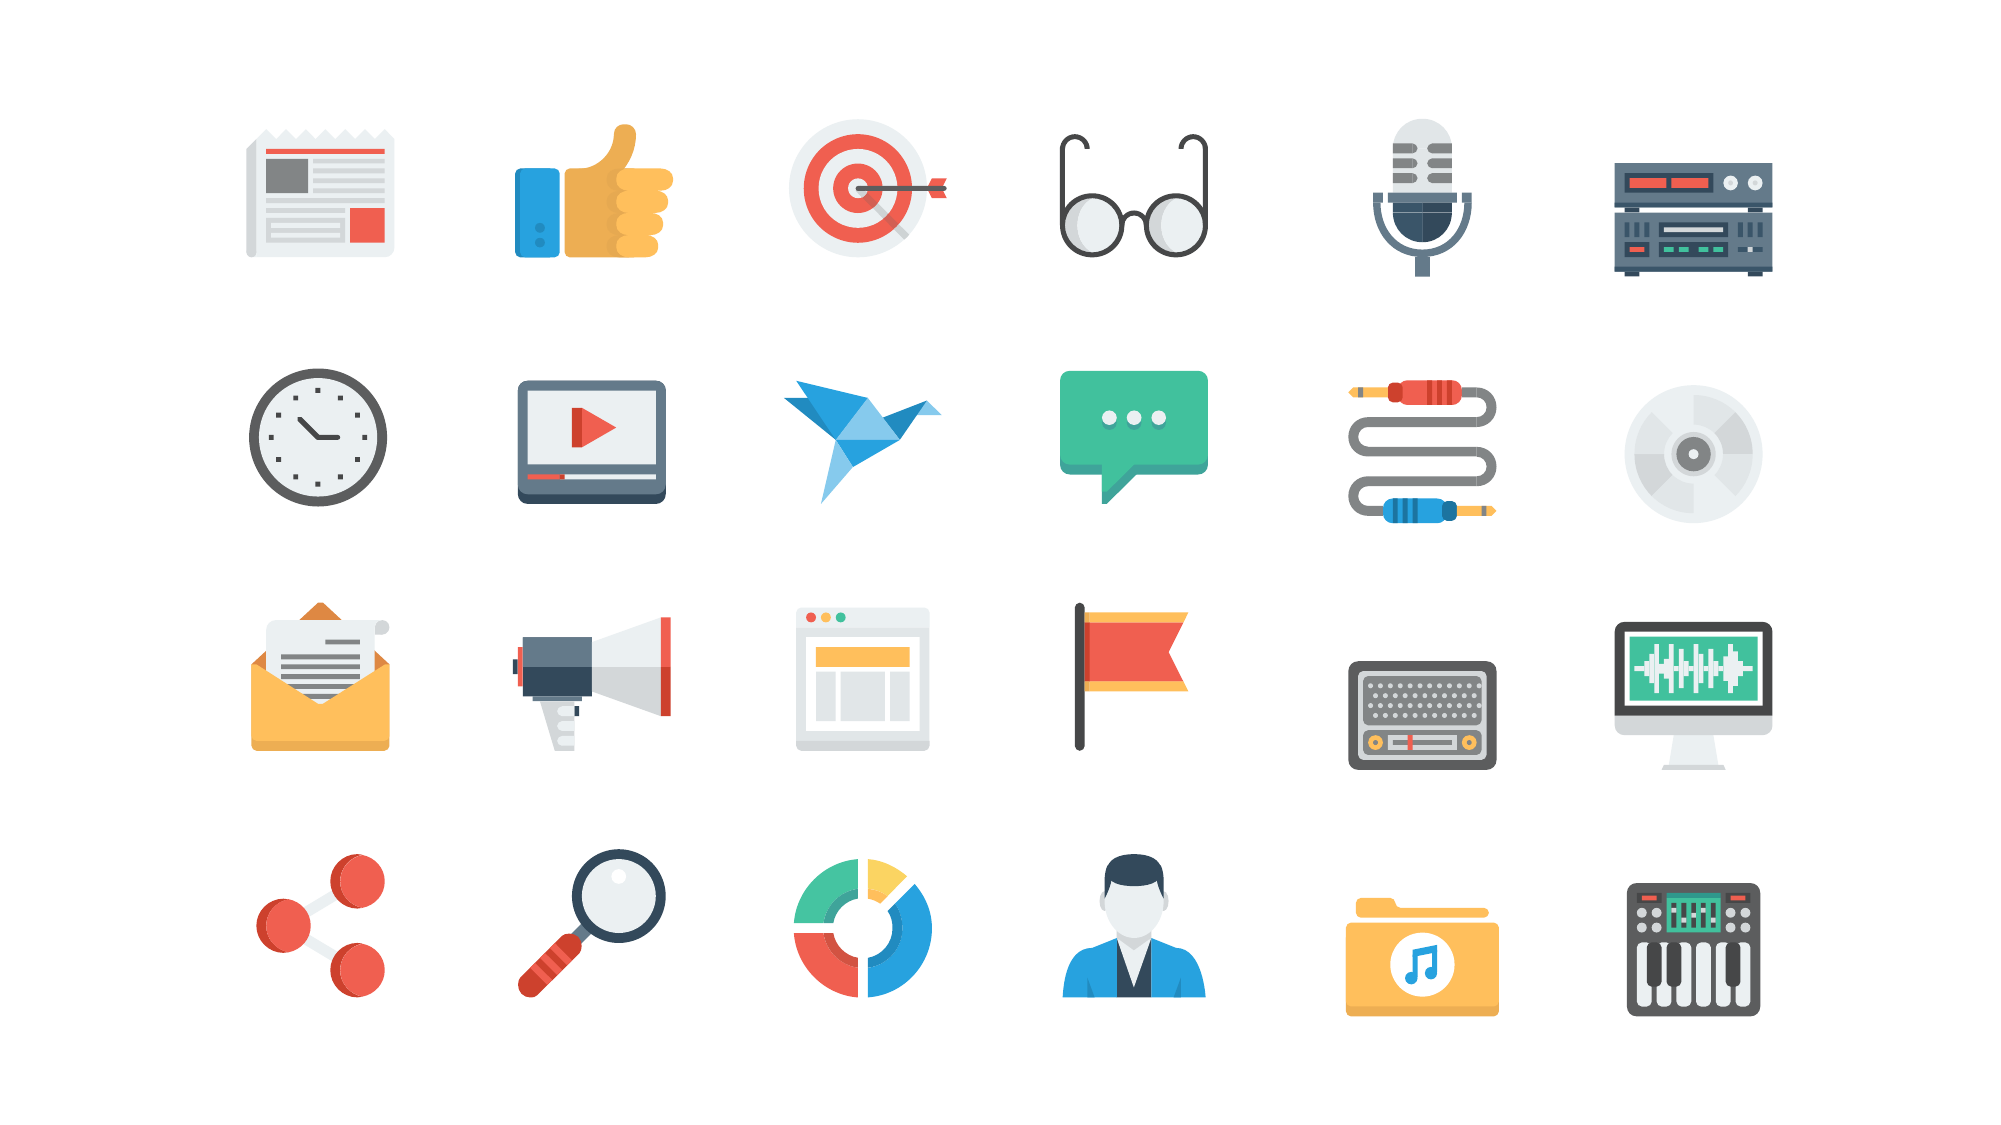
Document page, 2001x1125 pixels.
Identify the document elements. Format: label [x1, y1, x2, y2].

text_box [1614, 163, 1773, 277]
text_box [515, 124, 673, 258]
text_box [1348, 380, 1497, 524]
text_box [512, 617, 671, 751]
text_box [1062, 854, 1206, 998]
text_box [1345, 897, 1499, 1017]
text_box [1348, 661, 1497, 770]
text_box [516, 849, 666, 998]
text_box [1624, 385, 1763, 524]
text_box [796, 607, 930, 751]
text_box [783, 380, 942, 504]
text_box [793, 859, 932, 998]
text_box [1373, 118, 1472, 277]
text_box [1614, 621, 1773, 770]
text_box [1060, 134, 1208, 258]
text_box [1060, 370, 1208, 504]
text_box [251, 602, 390, 751]
text_box [517, 380, 666, 504]
text_box [256, 854, 385, 998]
text_box [246, 129, 395, 258]
text_box [249, 368, 388, 507]
text_box [1626, 883, 1761, 1017]
text_box [788, 119, 947, 258]
text_box [1074, 602, 1189, 751]
